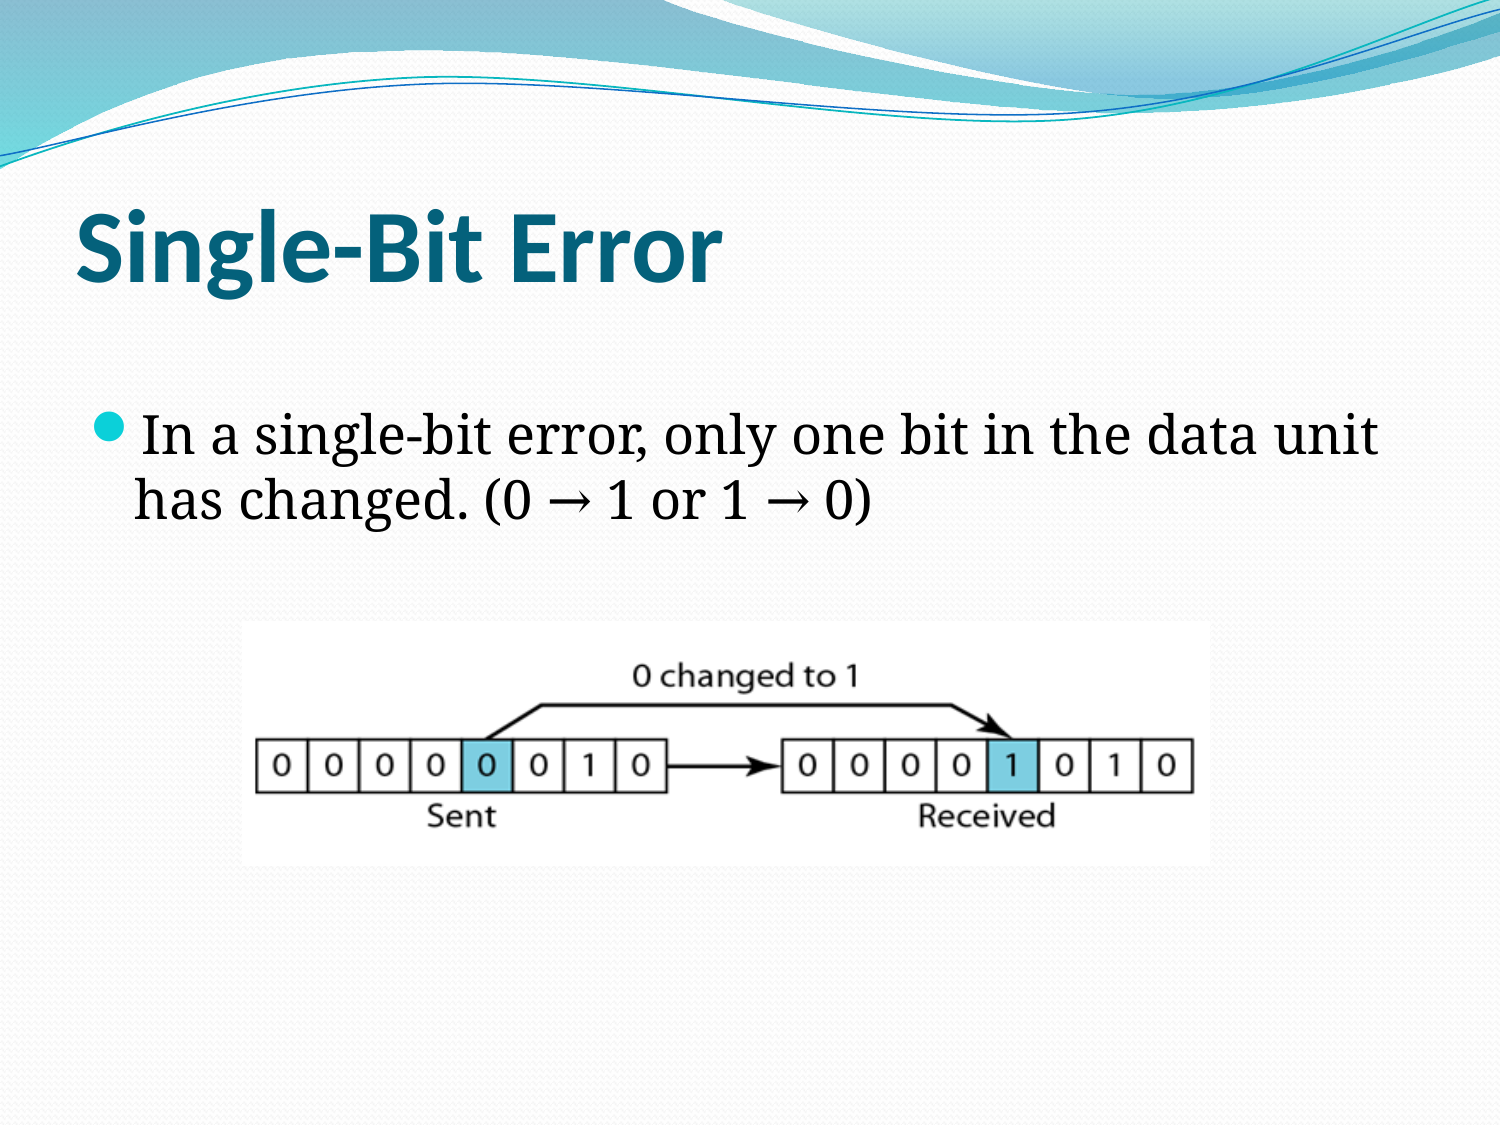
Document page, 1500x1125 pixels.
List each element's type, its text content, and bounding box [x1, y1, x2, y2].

table_header 0 [234, 622, 1215, 878]
title Single-Bit Error [75, 115, 1425, 303]
list In a single-bit error, only one bit in the data unit has changed. (0 → 1 or 1 → 0) [75, 317, 1425, 1038]
picture [241, 621, 1210, 866]
